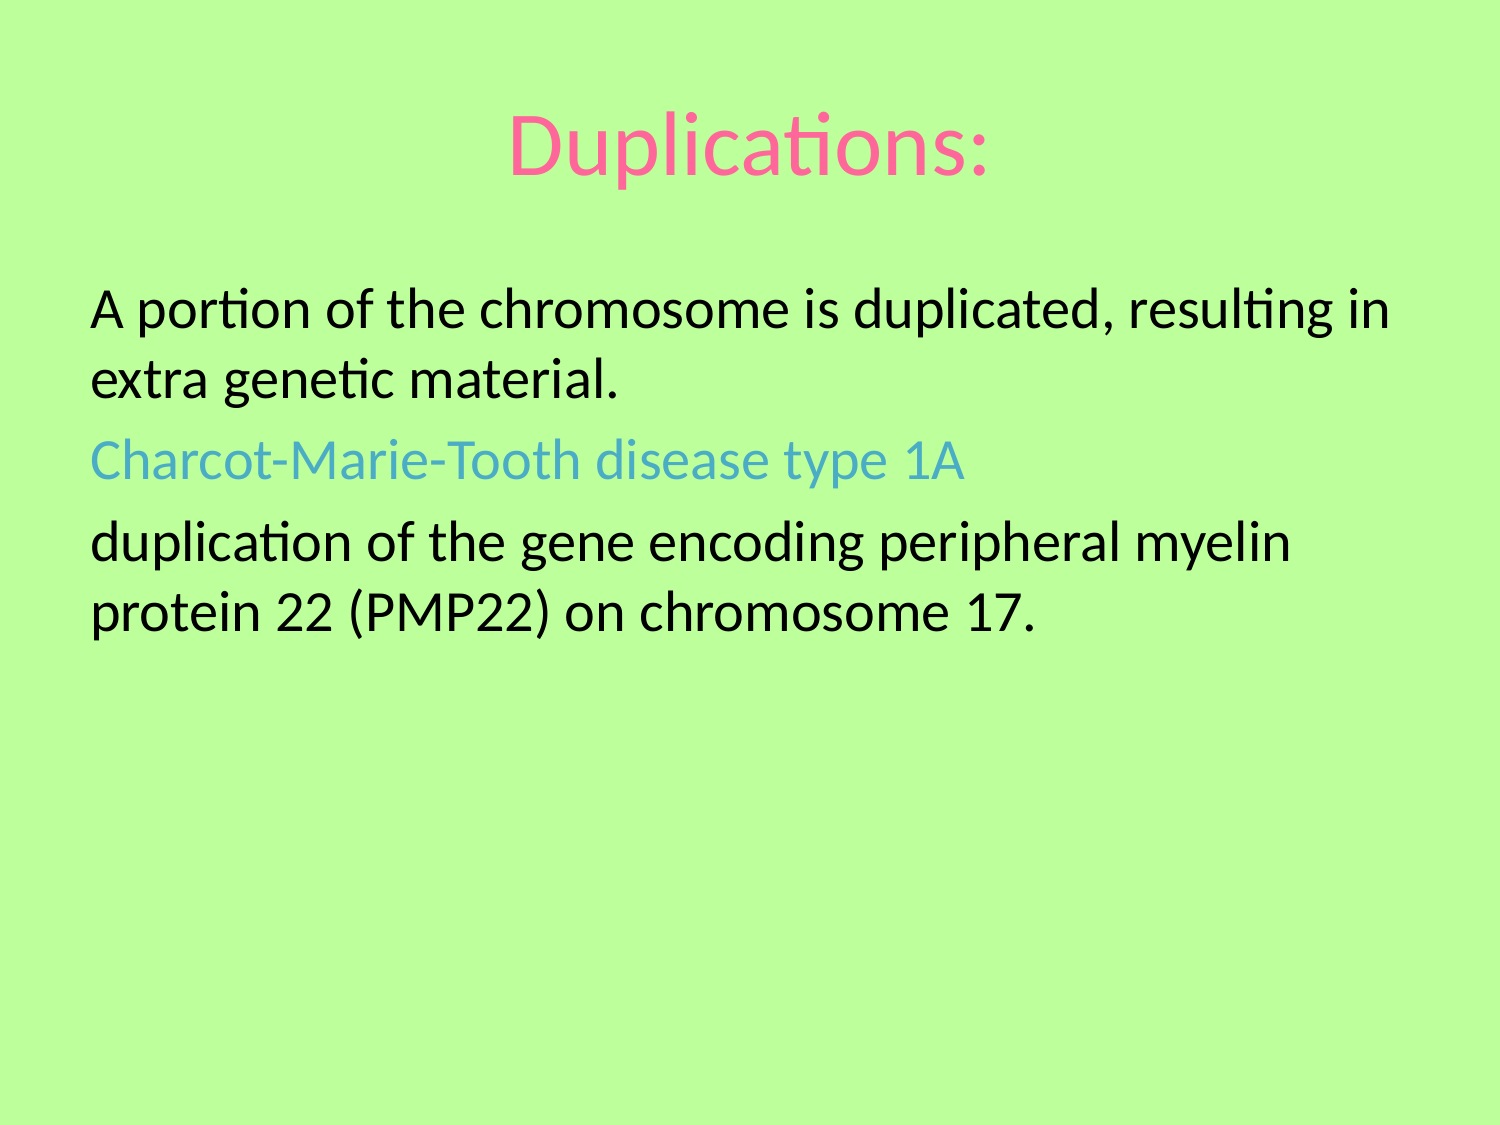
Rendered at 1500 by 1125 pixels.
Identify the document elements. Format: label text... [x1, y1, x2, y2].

list A portion of the chromosome is duplicated, resulting in extra genetic material. Charcot-Marie-Tooth disease type 1A duplication of the gene encoding peripheral myelin protein 22 (PMP22) on chromosome 17. [75, 262, 1425, 1005]
title Duplications: [75, 45, 1425, 233]
